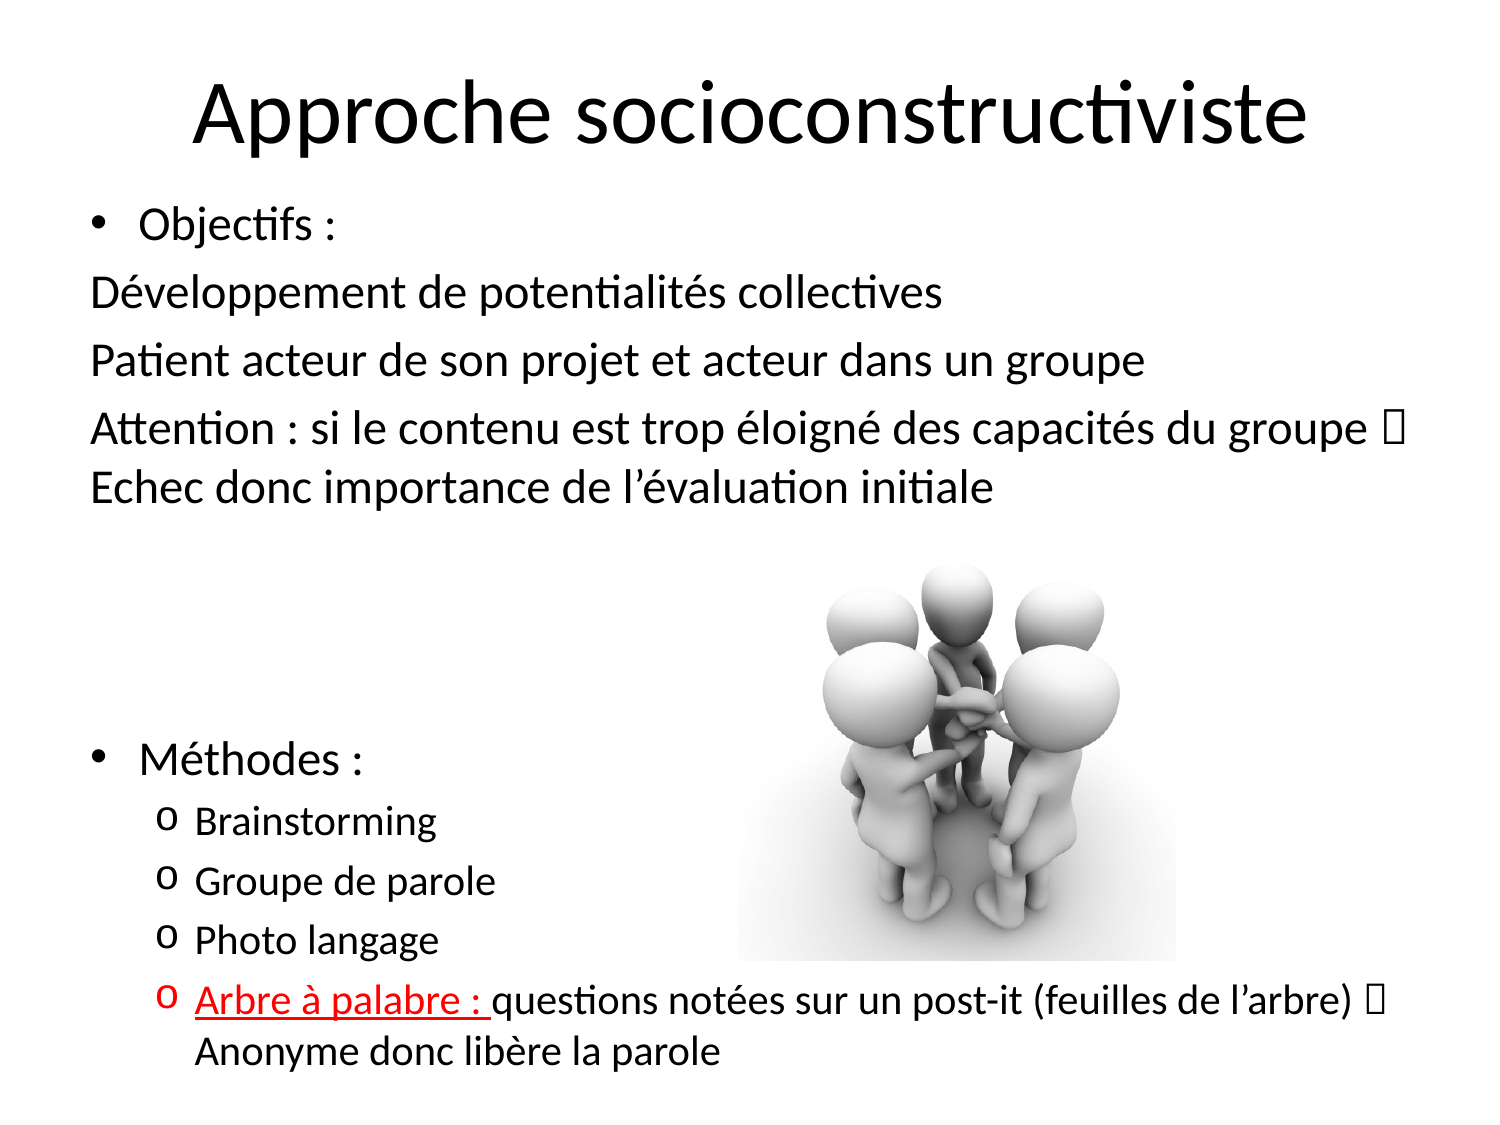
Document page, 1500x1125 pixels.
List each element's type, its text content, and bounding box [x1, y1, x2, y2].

picture [737, 523, 1176, 961]
list Objectifs : Développement de potentialités collectives Patient acteur de son projet et acteur dans un groupe Attention : si le contenu est trop éloigné des capacités du groupe  Echec donc importance de l’évaluation initiale Méthodes : Brainstorming Groupe de parole Photo langage Arbre à palabre : questions notées sur un post-it (feuilles de l’arbre)  Anonyme donc libère la parole [75, 184, 1425, 1083]
title Approche socioconstructiviste [76, 30, 1427, 183]
